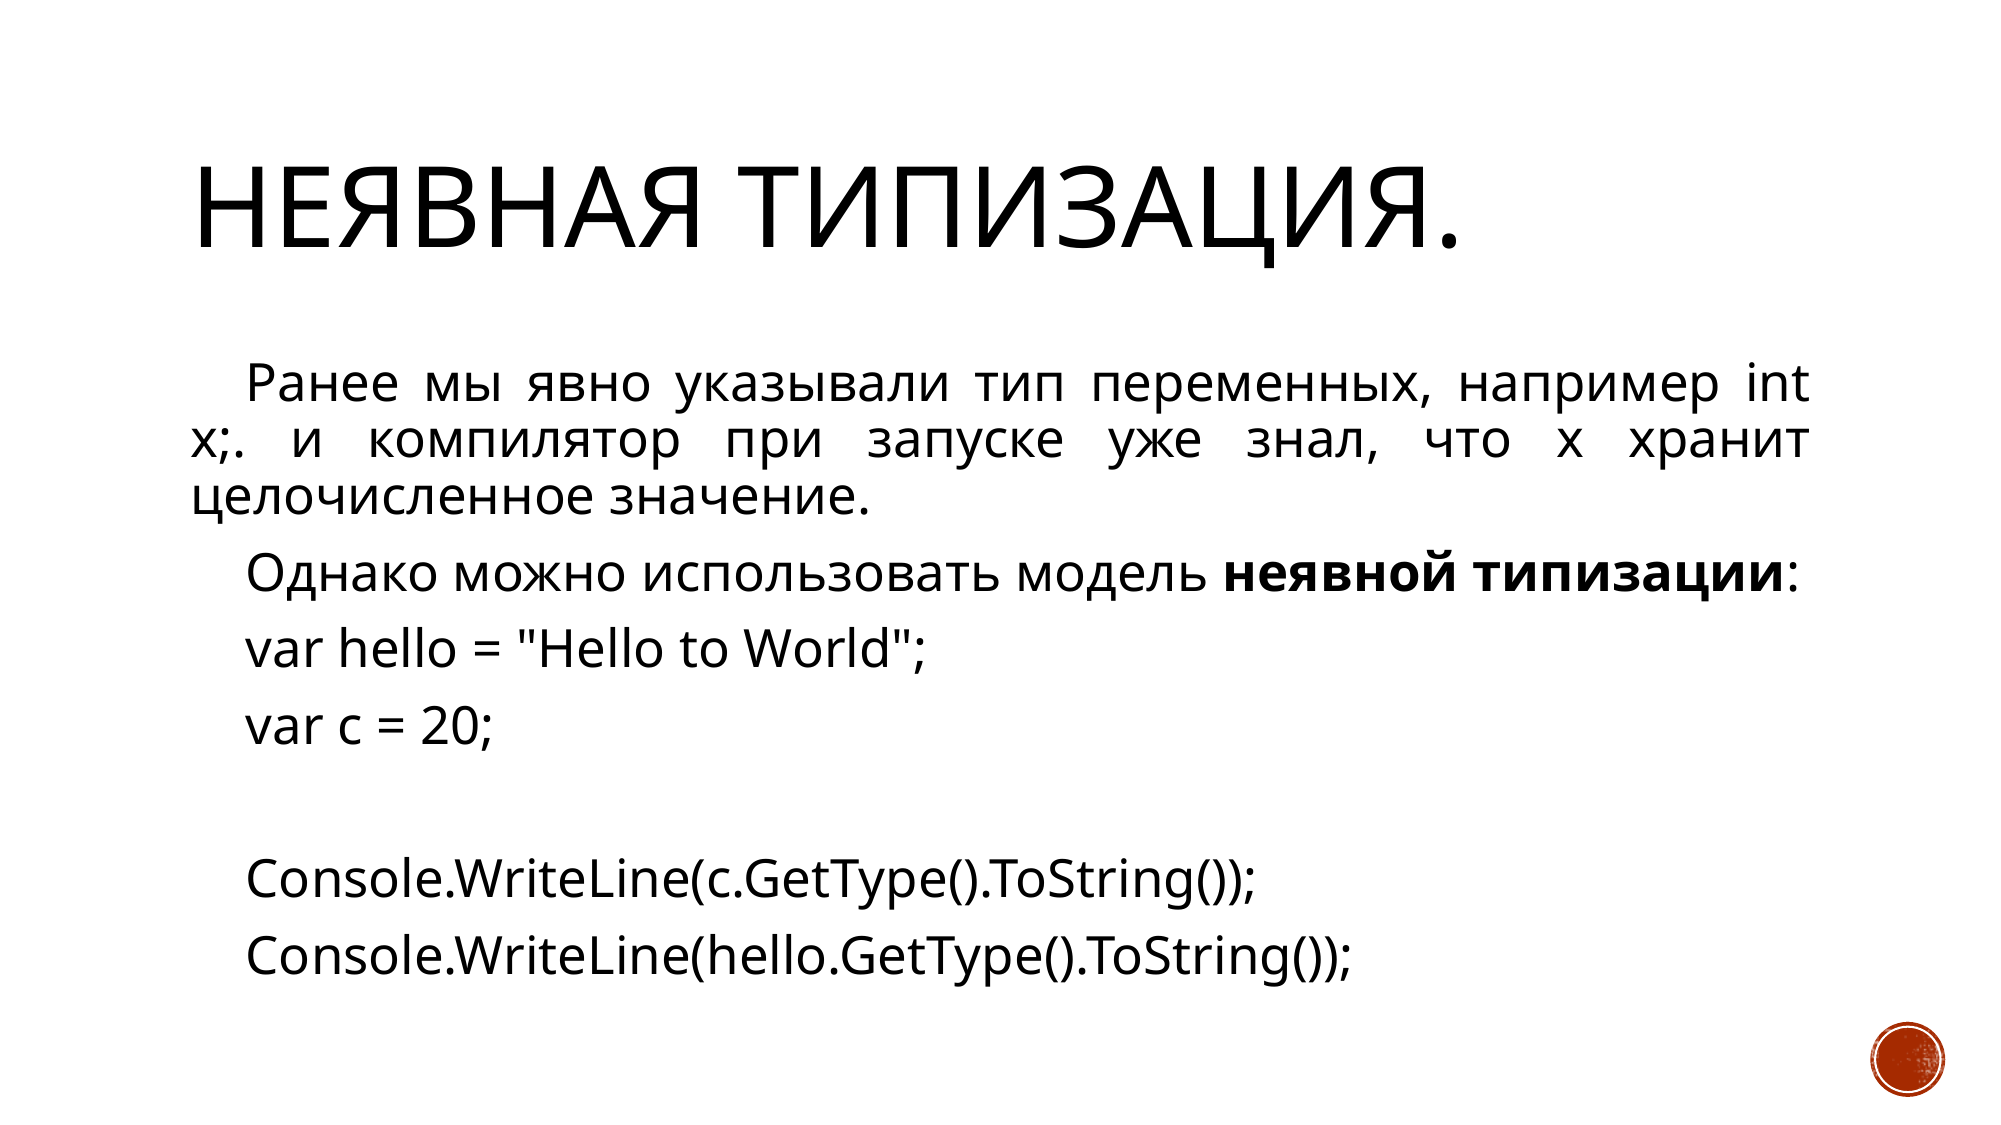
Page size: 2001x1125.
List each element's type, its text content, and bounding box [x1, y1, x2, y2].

list Ранее мы явно указывали тип переменных, например int x;. и компилятор при запуске уже знал, что x хранит целочисленное значение. Однако можно использовать модель неявной типизации: var hello = "Hello to World"; var c = 20; Console.WriteLine(c.GetType().ToString()); Console.WriteLine(hello.GetType().ToString()); [175, 348, 1826, 1013]
title Неявная типизация. [175, 79, 1826, 344]
